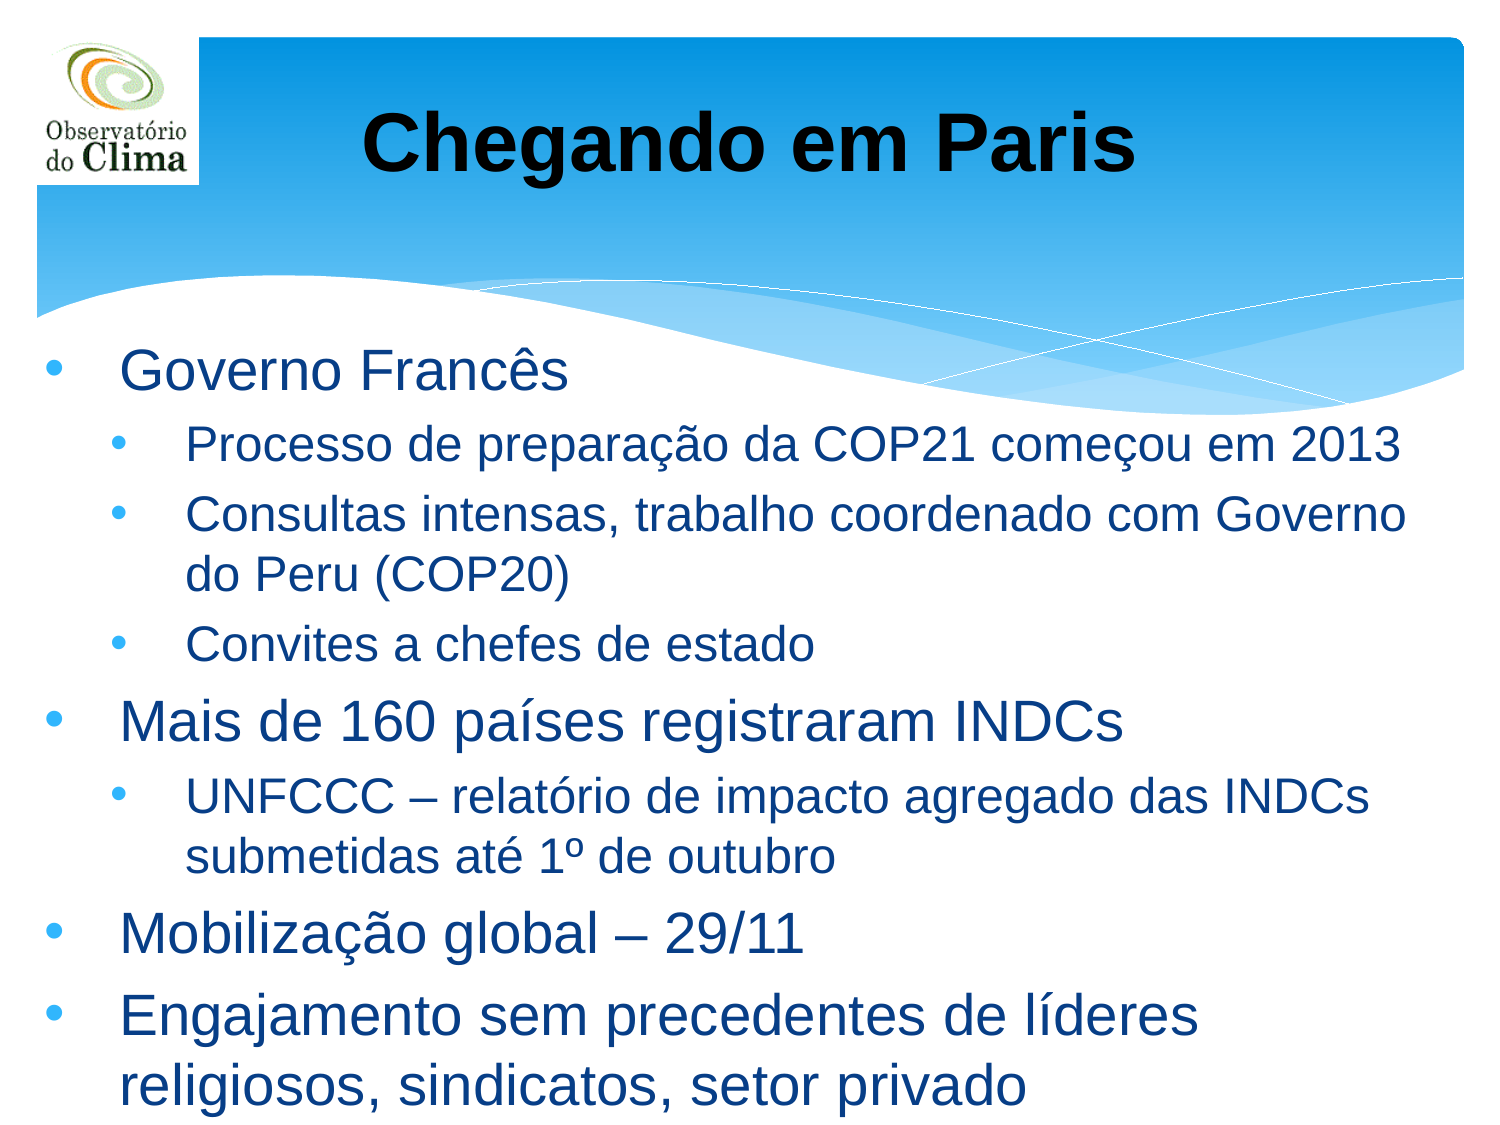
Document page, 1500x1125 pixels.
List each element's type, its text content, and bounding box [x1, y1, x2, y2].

list Governo Francês Processo de preparação da COP21 começou em 2013 Consultas intensas, trabalho coordenado com Governo do Peru (COP20) Convites a chefes de estado Mais de 160 países registraram INDCs UNFCCC – relatório de impacto agregado das INDCs submetidas até 1º de outubro Mobilização global – 29/11 Engajamento sem precedentes de líderes religiosos, sindicatos, setor privado [29, 324, 1483, 1125]
title Chegando em Paris [75, 44, 1425, 233]
picture [35, 35, 200, 186]
